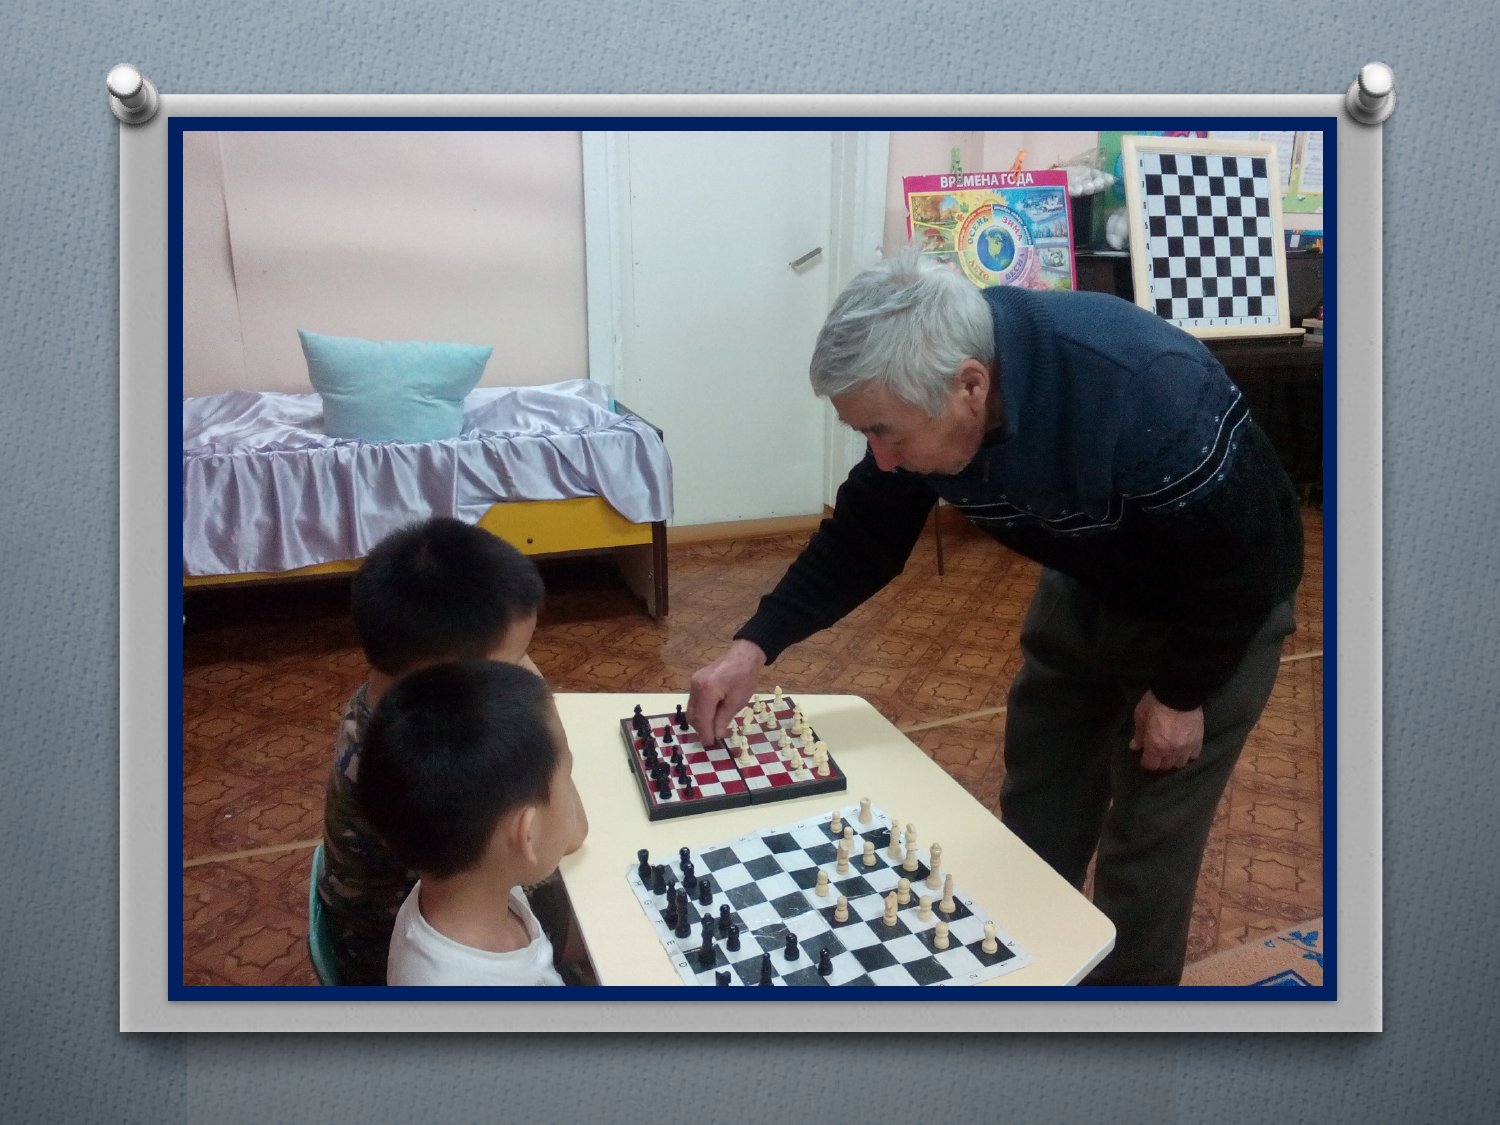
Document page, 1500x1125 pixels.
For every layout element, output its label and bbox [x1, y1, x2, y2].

picture [182, 130, 1324, 987]
picture [75, 29, 198, 153]
picture [1317, 35, 1439, 156]
